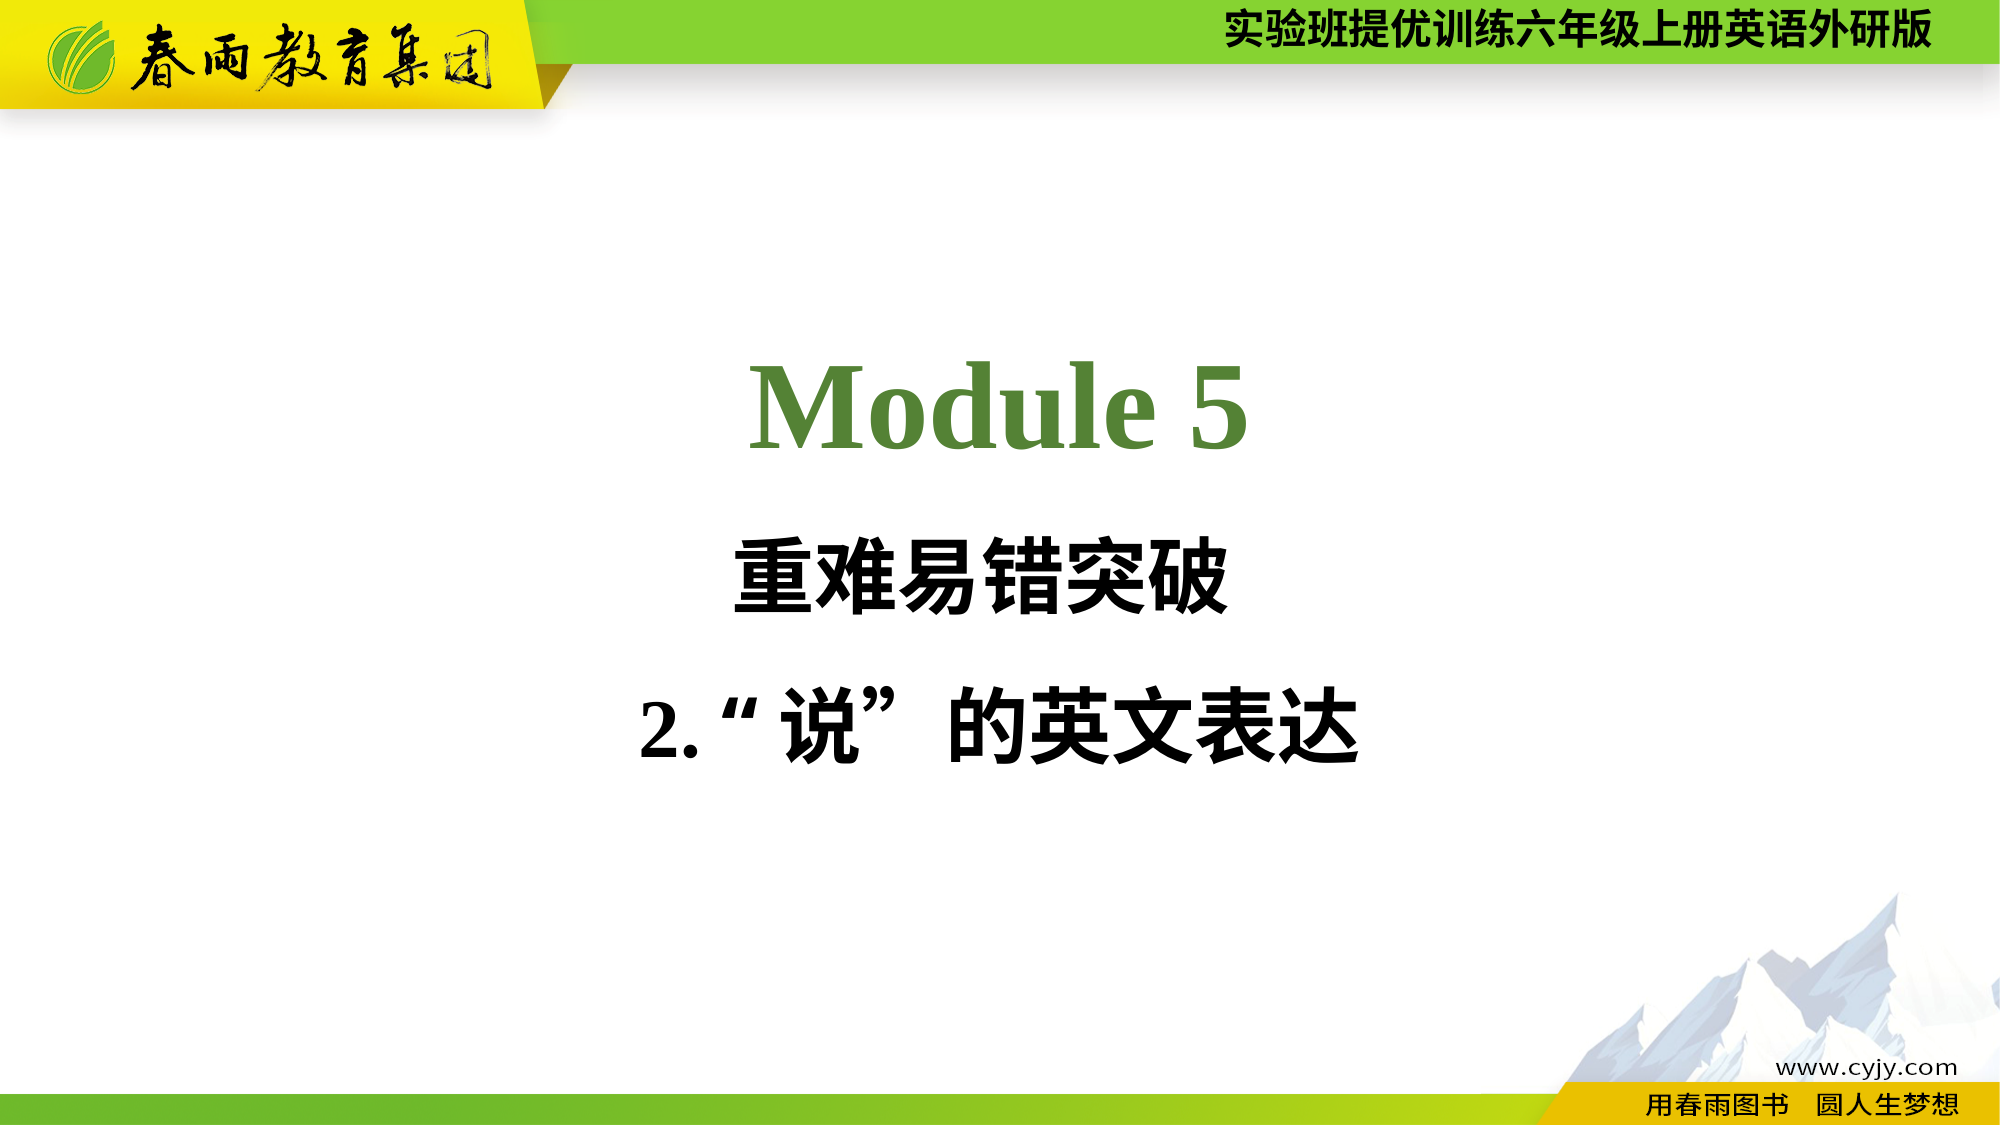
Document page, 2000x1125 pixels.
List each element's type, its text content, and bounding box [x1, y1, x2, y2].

text_box Module 5 重难易错突破 2. “说”的英文表达 [0, 241, 2000, 782]
picture [0, 0, 2000, 241]
picture [0, 782, 2000, 1125]
